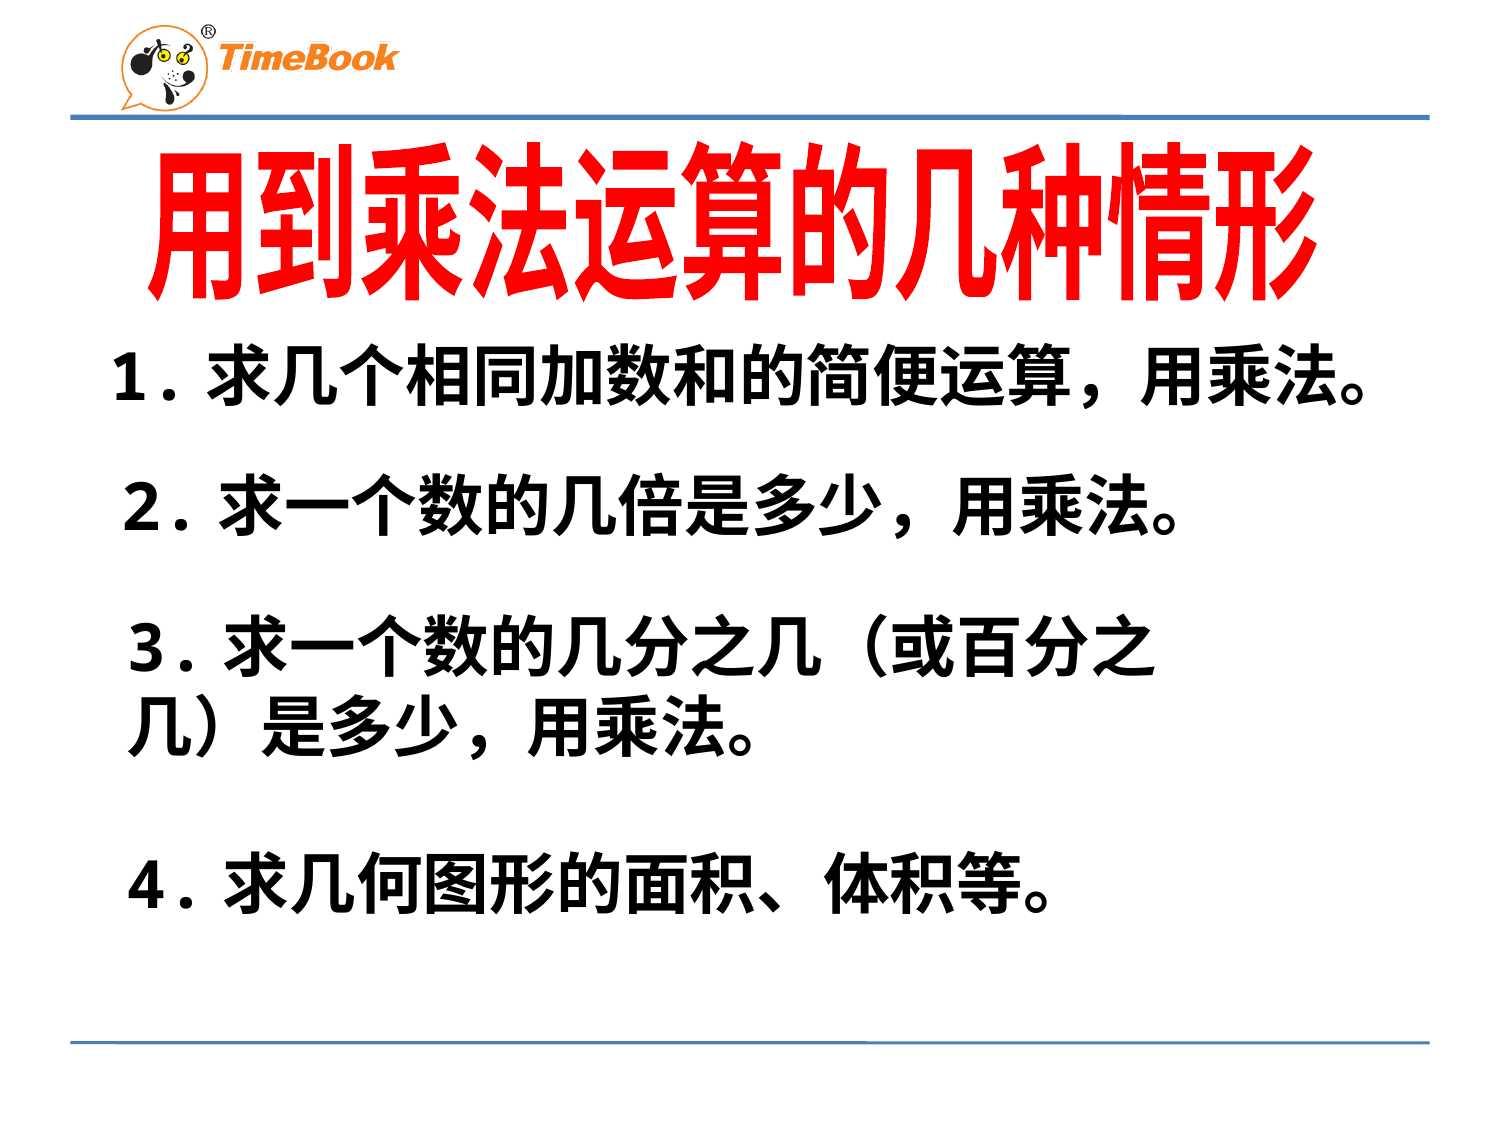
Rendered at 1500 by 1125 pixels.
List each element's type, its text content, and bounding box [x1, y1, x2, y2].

text_box 4.求几何图形的面积、体积等。 [111, 834, 1164, 929]
picture [118, 22, 408, 113]
text_box 3.求一个数的几分之几（或百分之几）是多少，用乘法。 [111, 597, 1294, 773]
text_box 1.求几个相同加数和的简便运算，用乘法。 [94, 326, 1442, 421]
text_box 2.求一个数的几倍是多少，用乘法。 [106, 456, 1288, 551]
